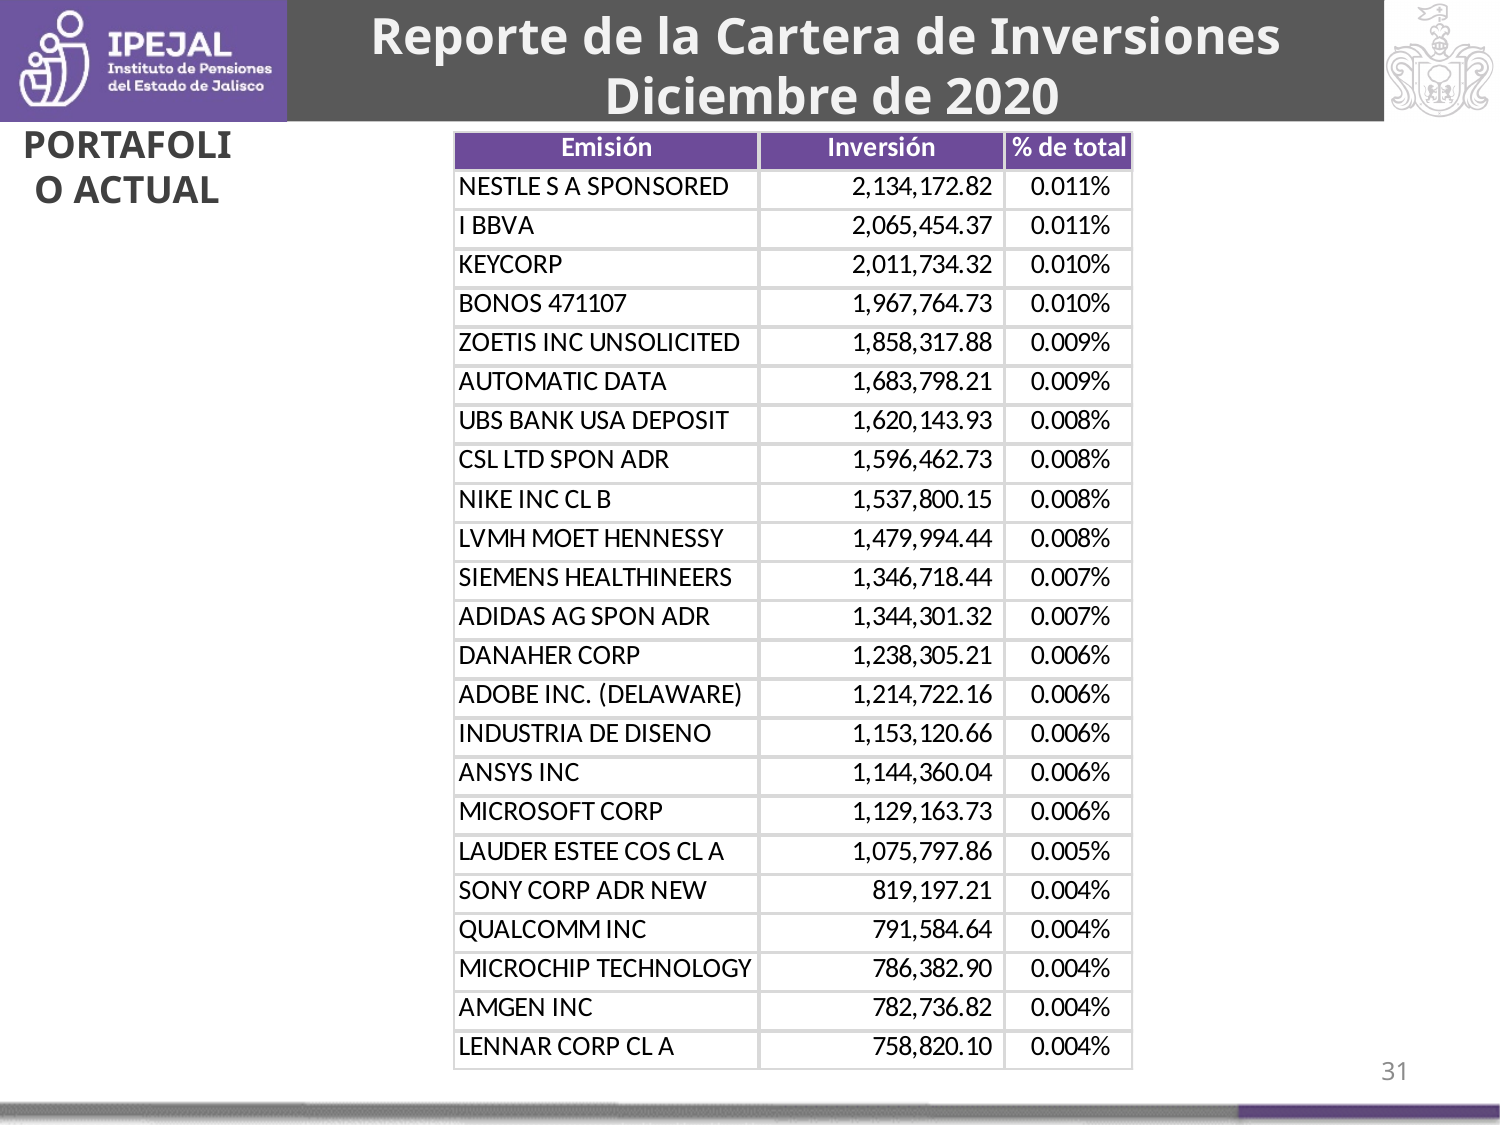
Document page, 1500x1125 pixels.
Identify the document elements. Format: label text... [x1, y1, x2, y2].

picture [0, 1096, 1500, 1125]
picture [453, 131, 1136, 1072]
text_box PORTAFOLIO ACTUAL [0, 113, 254, 219]
slide_number 30 [1074, 1042, 1425, 1103]
text_box Reporte de la Cartera de Inversiones Diciembre de 2020 [277, 0, 1387, 132]
picture [0, 0, 277, 122]
